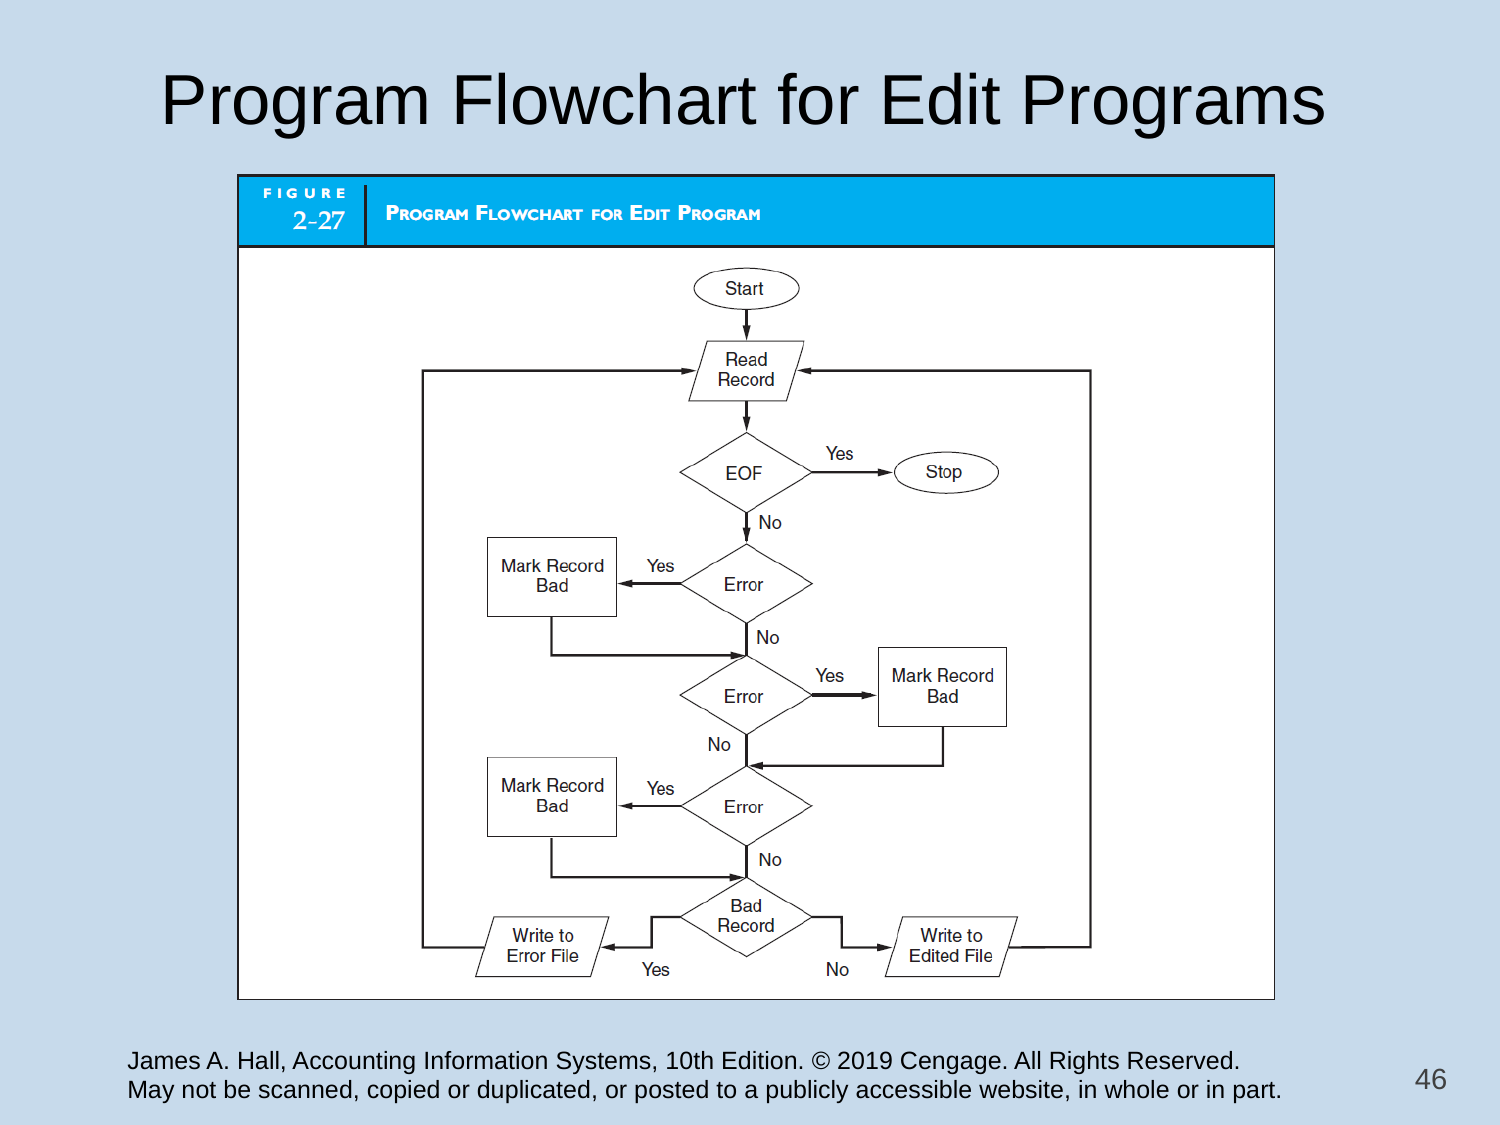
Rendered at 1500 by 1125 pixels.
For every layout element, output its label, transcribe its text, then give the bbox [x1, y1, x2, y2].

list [237, 174, 1275, 1000]
title Program Flowchart for Edit Programs [69, 62, 1420, 188]
slide_number 46 [1400, 1052, 1488, 1113]
